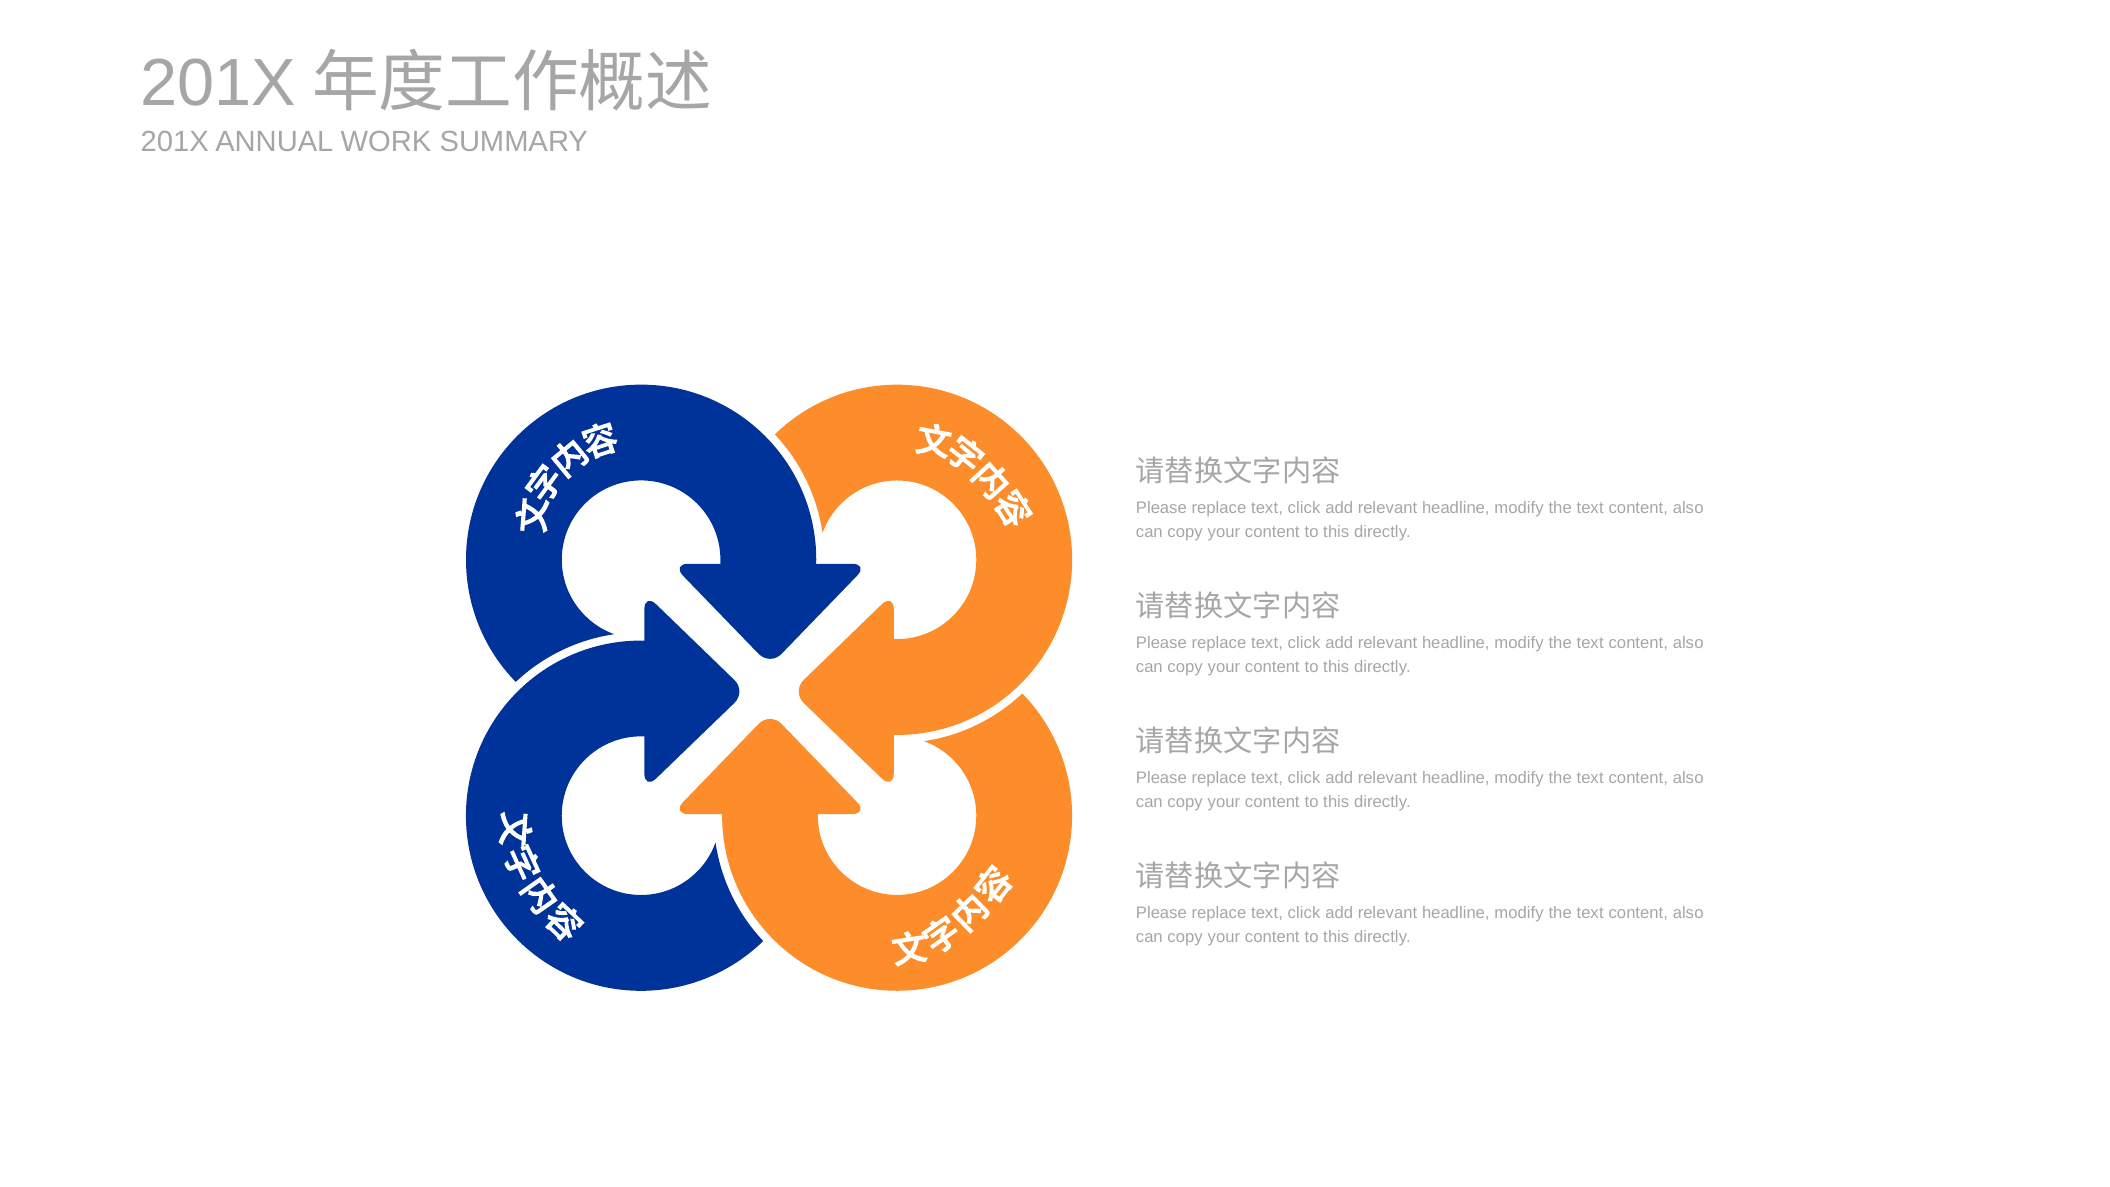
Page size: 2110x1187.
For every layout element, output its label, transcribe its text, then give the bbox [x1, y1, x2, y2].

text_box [1135, 850, 1728, 945]
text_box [1135, 444, 1728, 539]
text_box 201X年度工作概述 [140, 38, 789, 119]
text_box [1135, 580, 1728, 674]
text_box 201X ANNUAL WORK SUMMARY [140, 122, 602, 158]
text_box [1135, 715, 1728, 810]
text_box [465, 384, 1073, 991]
